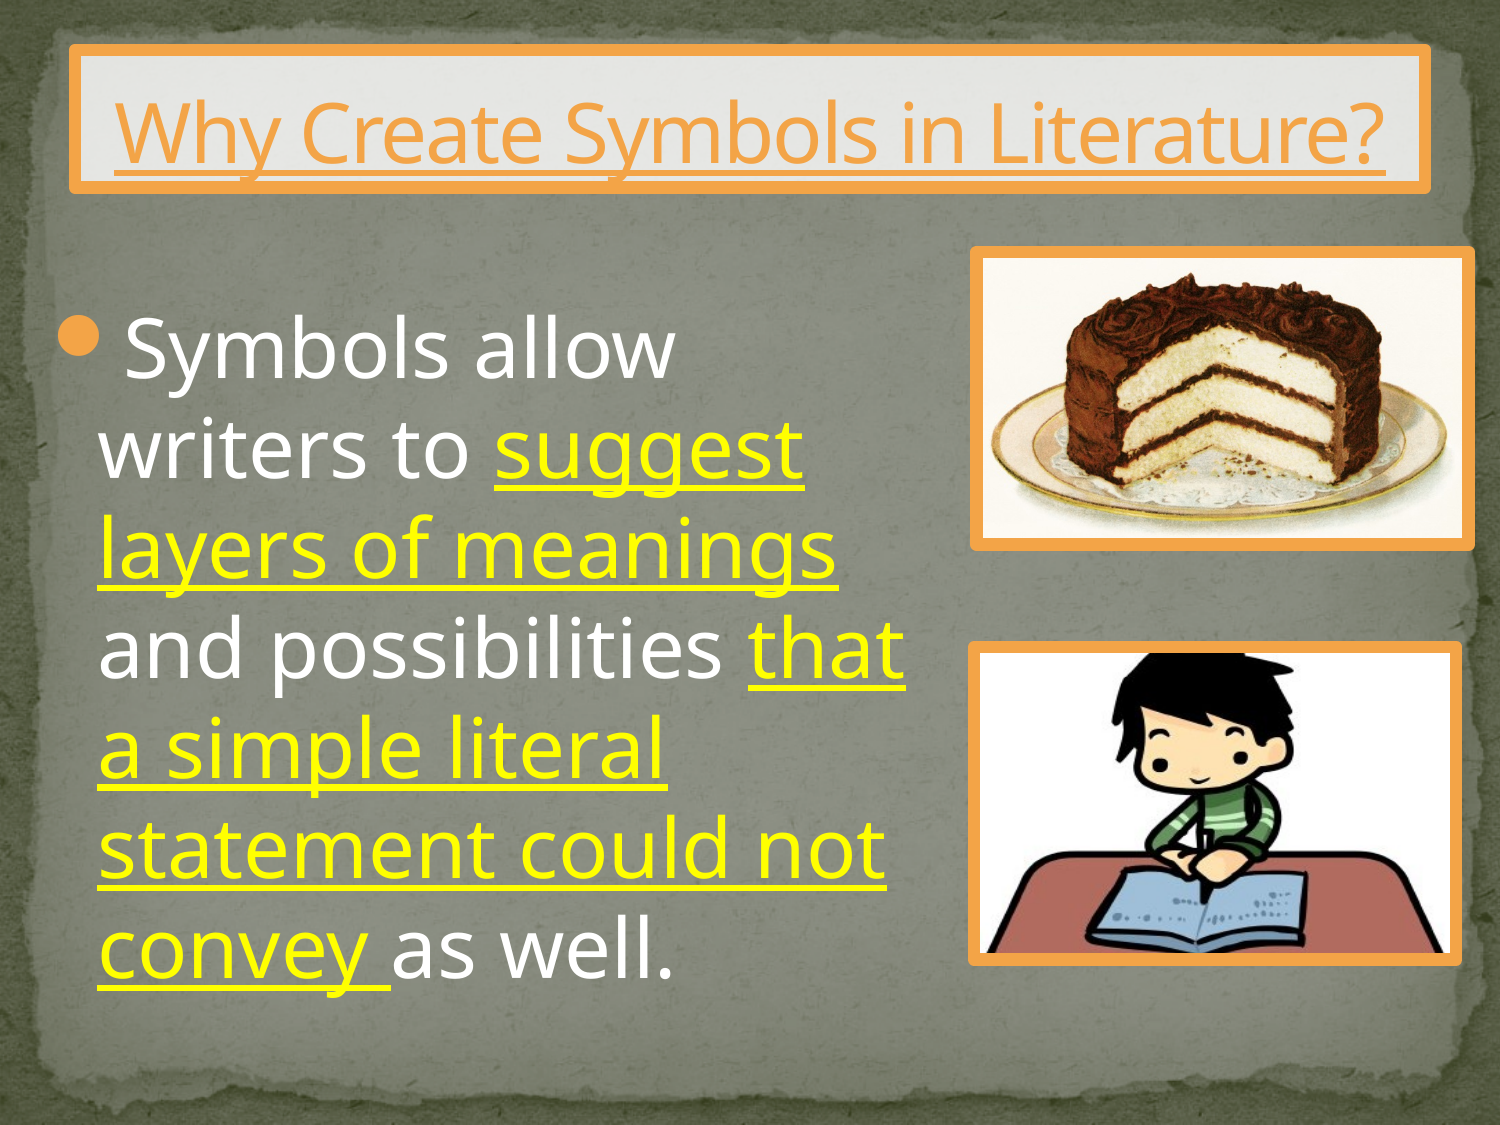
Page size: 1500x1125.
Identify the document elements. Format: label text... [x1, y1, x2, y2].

title Why Create Symbols in Literature? [74, 49, 1425, 188]
picture [983, 258, 1462, 538]
list Symbols allow writers to suggest layers of meanings and possibilities that a simple literal statement could not convey as well. [37, 287, 963, 975]
picture [980, 653, 1450, 953]
